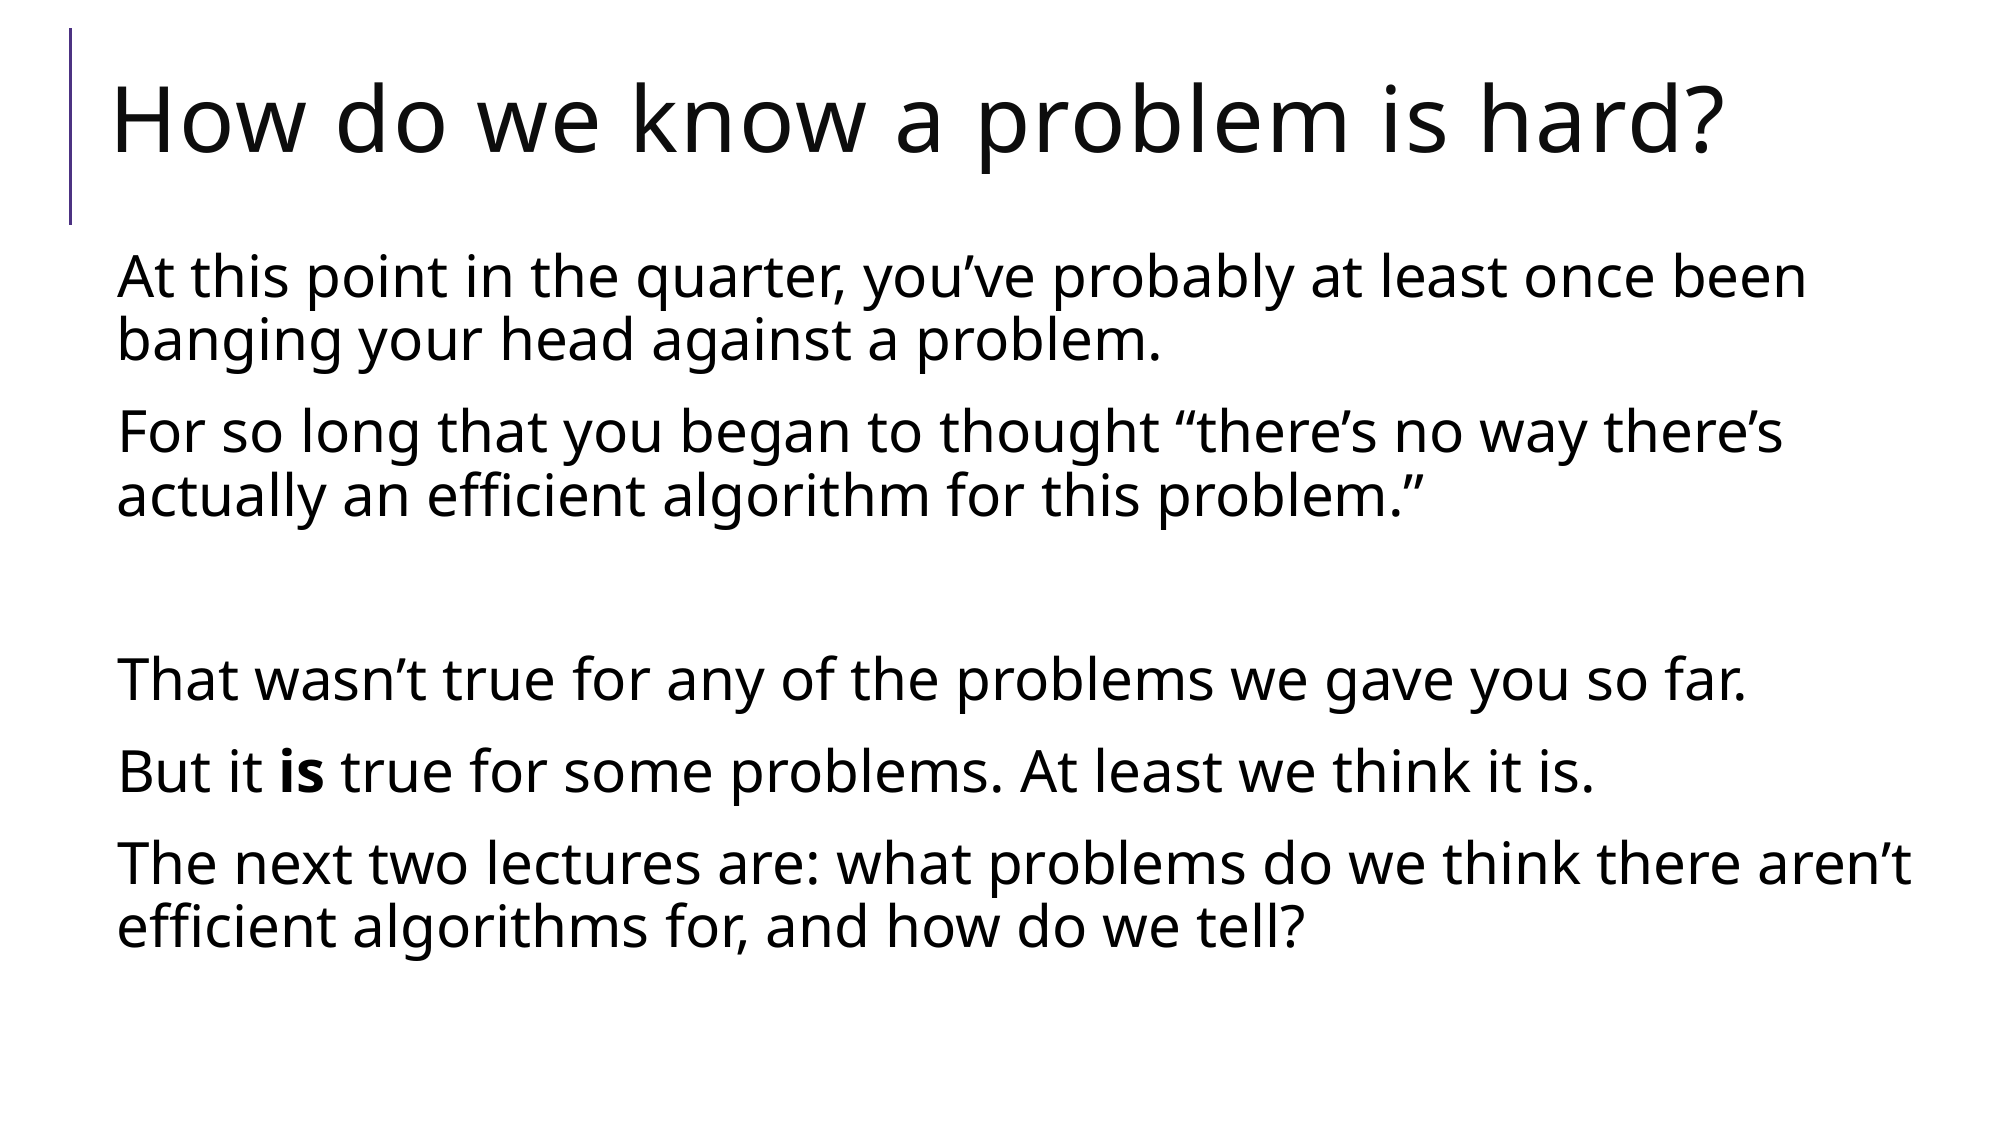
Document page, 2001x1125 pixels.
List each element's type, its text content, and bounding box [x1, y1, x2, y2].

list At this point in the quarter, you’ve probably at least once been banging your head against a problem. For so long that you began to thought “there’s no way there’s actually an efficient algorithm for this problem.” That wasn’t true for any of the problems we gave you so far. But it is true for some problems. At least we think it is. The next two lectures are: what problems do we think there aren’t efficient algorithms for, and how do we tell? [94, 240, 1930, 1035]
title How do we know a problem is hard? [94, 43, 1930, 210]
